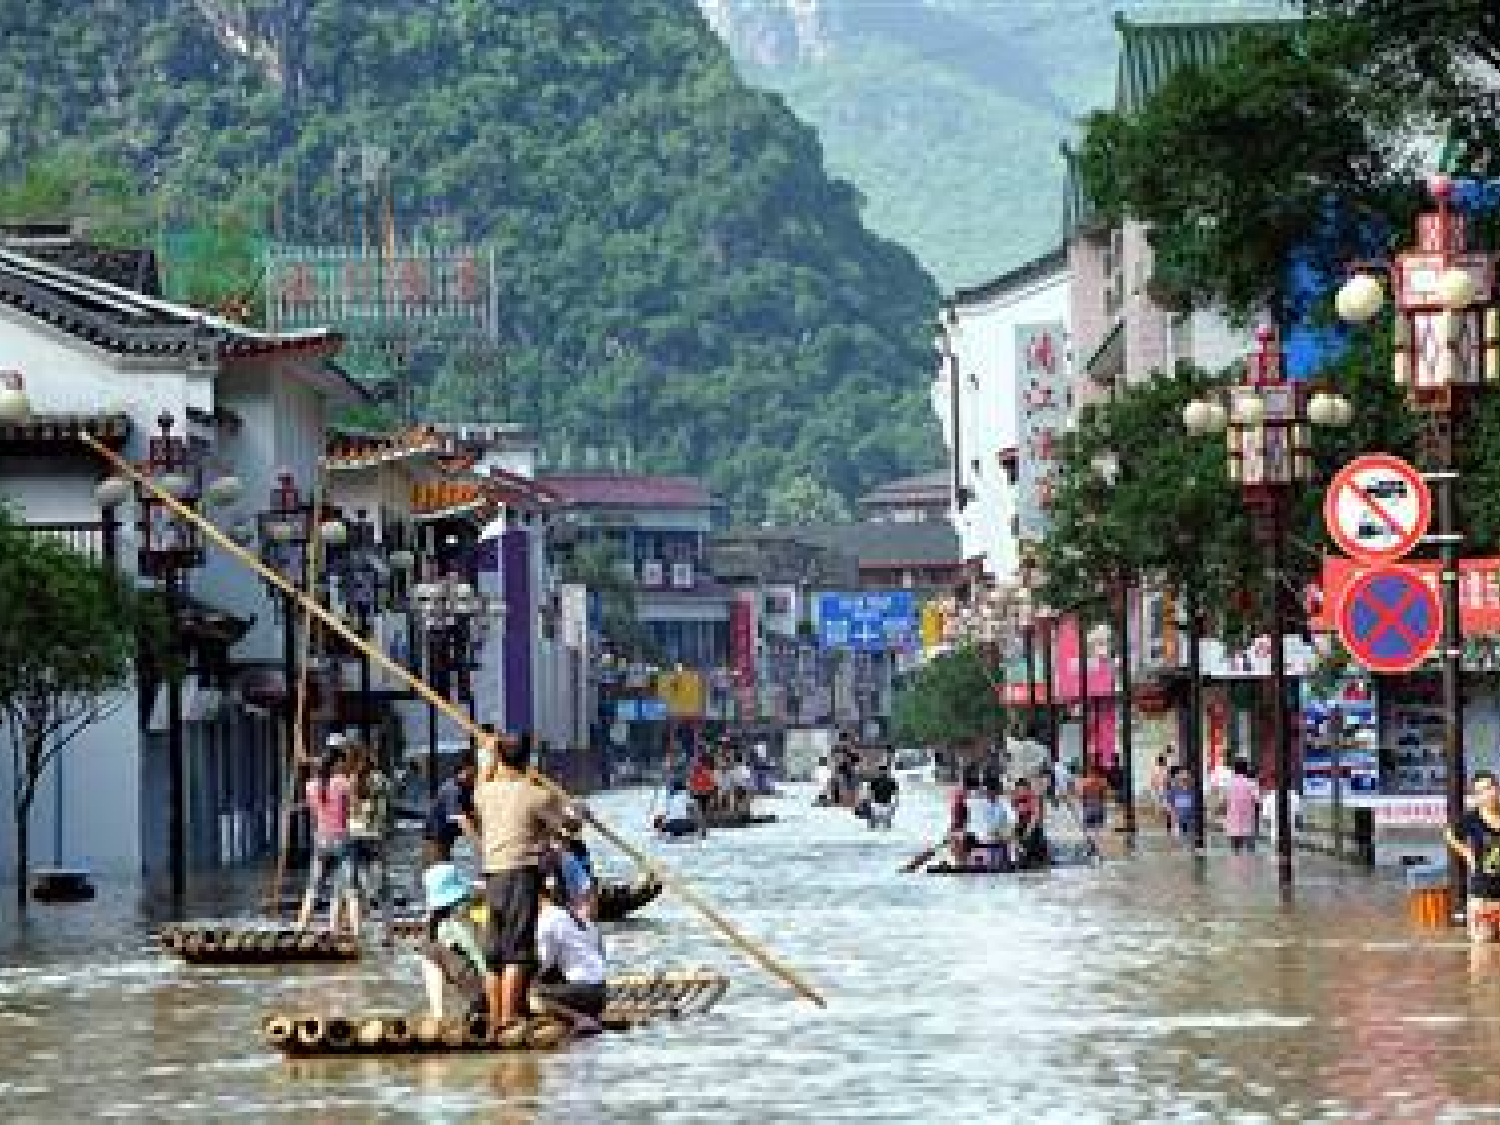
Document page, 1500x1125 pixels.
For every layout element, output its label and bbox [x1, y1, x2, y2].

list [0, 3, 1500, 1120]
